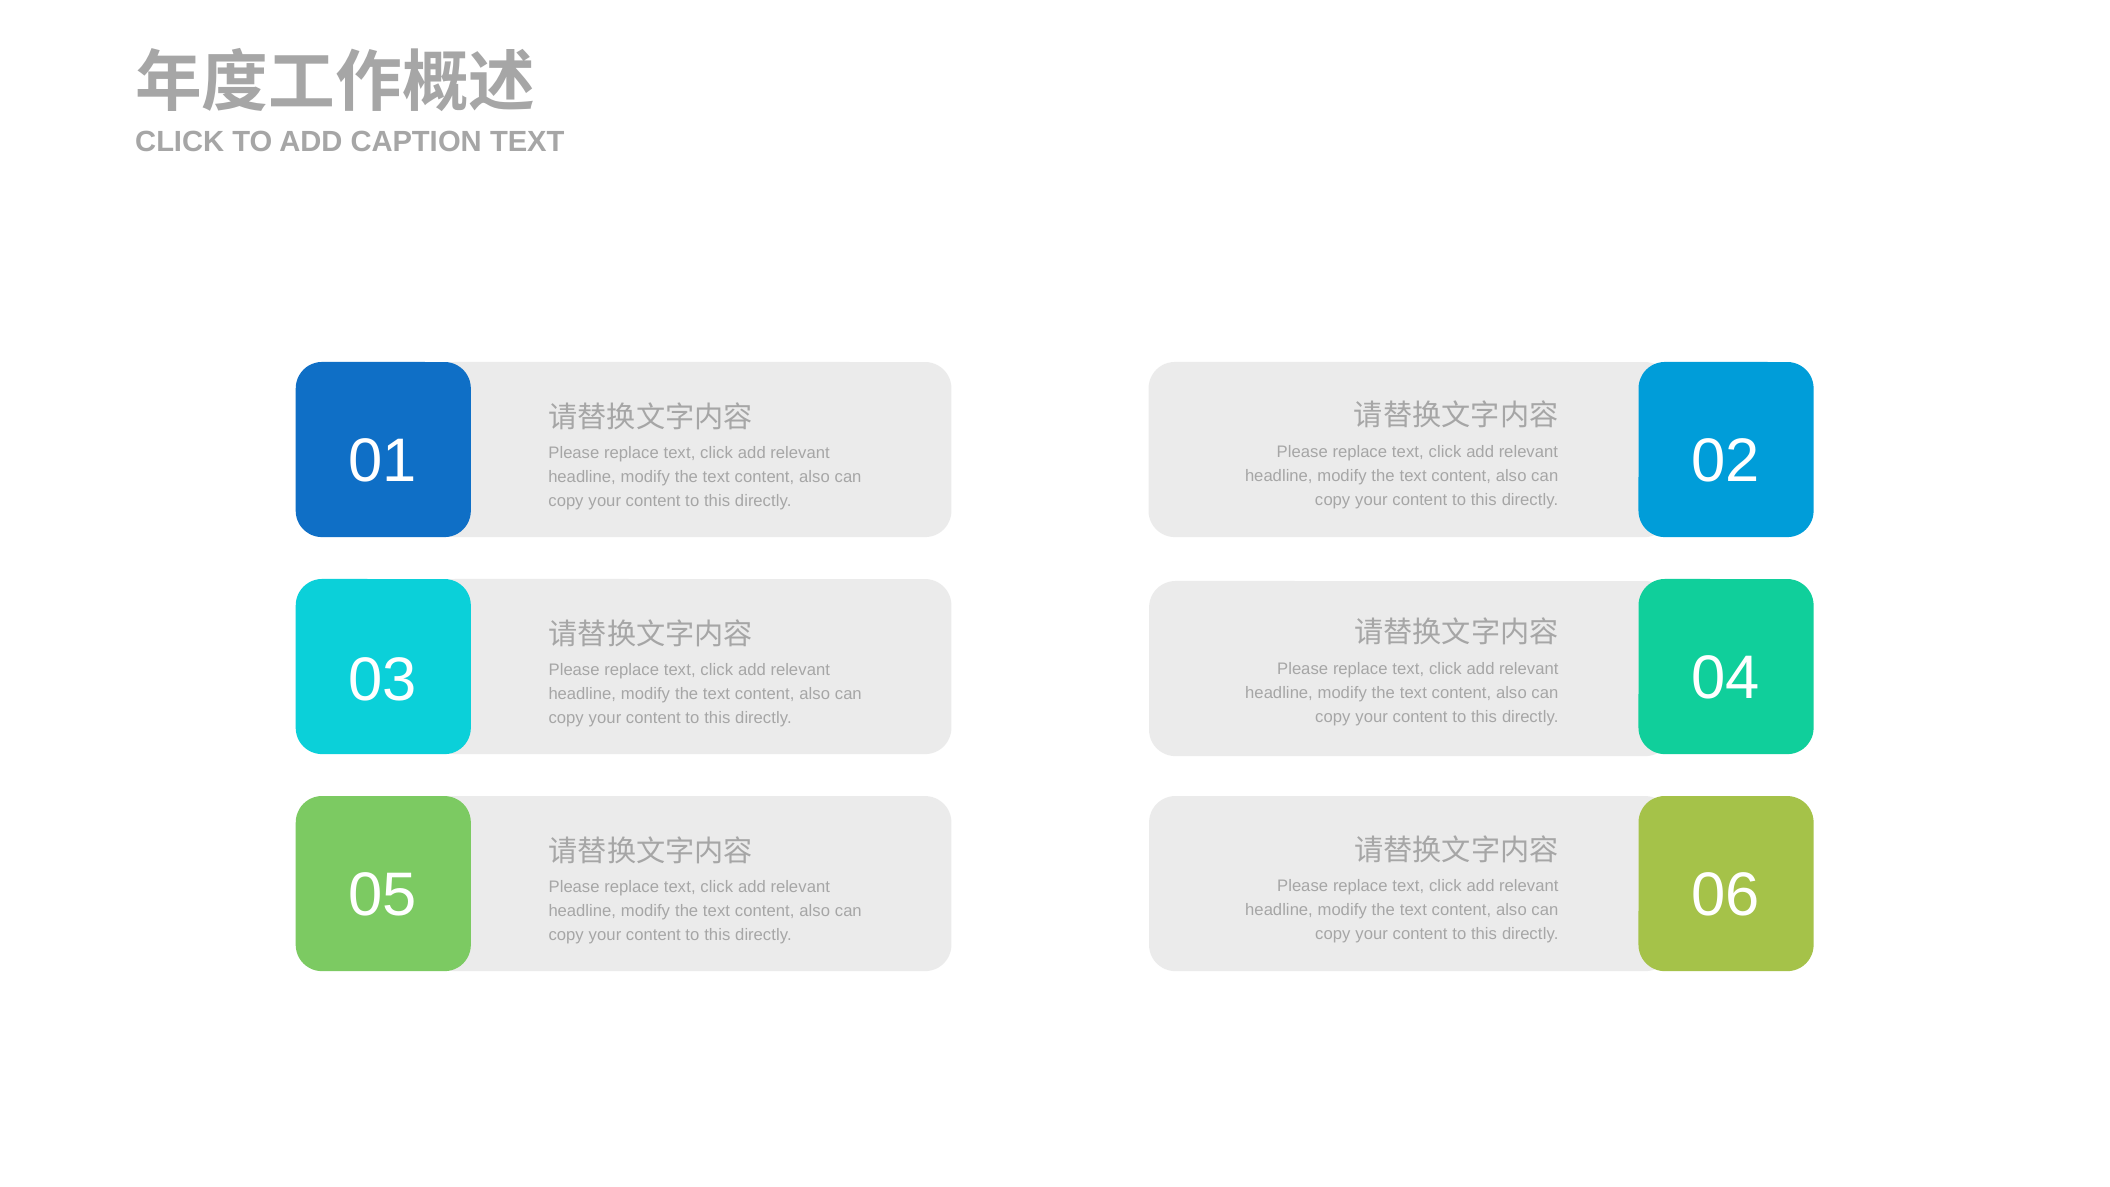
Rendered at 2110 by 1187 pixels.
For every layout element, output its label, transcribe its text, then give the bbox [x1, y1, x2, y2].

text_box 年度工作概述 [135, 38, 596, 119]
text_box CLICK TO ADD CAPTION TEXT [135, 122, 596, 158]
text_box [295, 361, 1814, 972]
